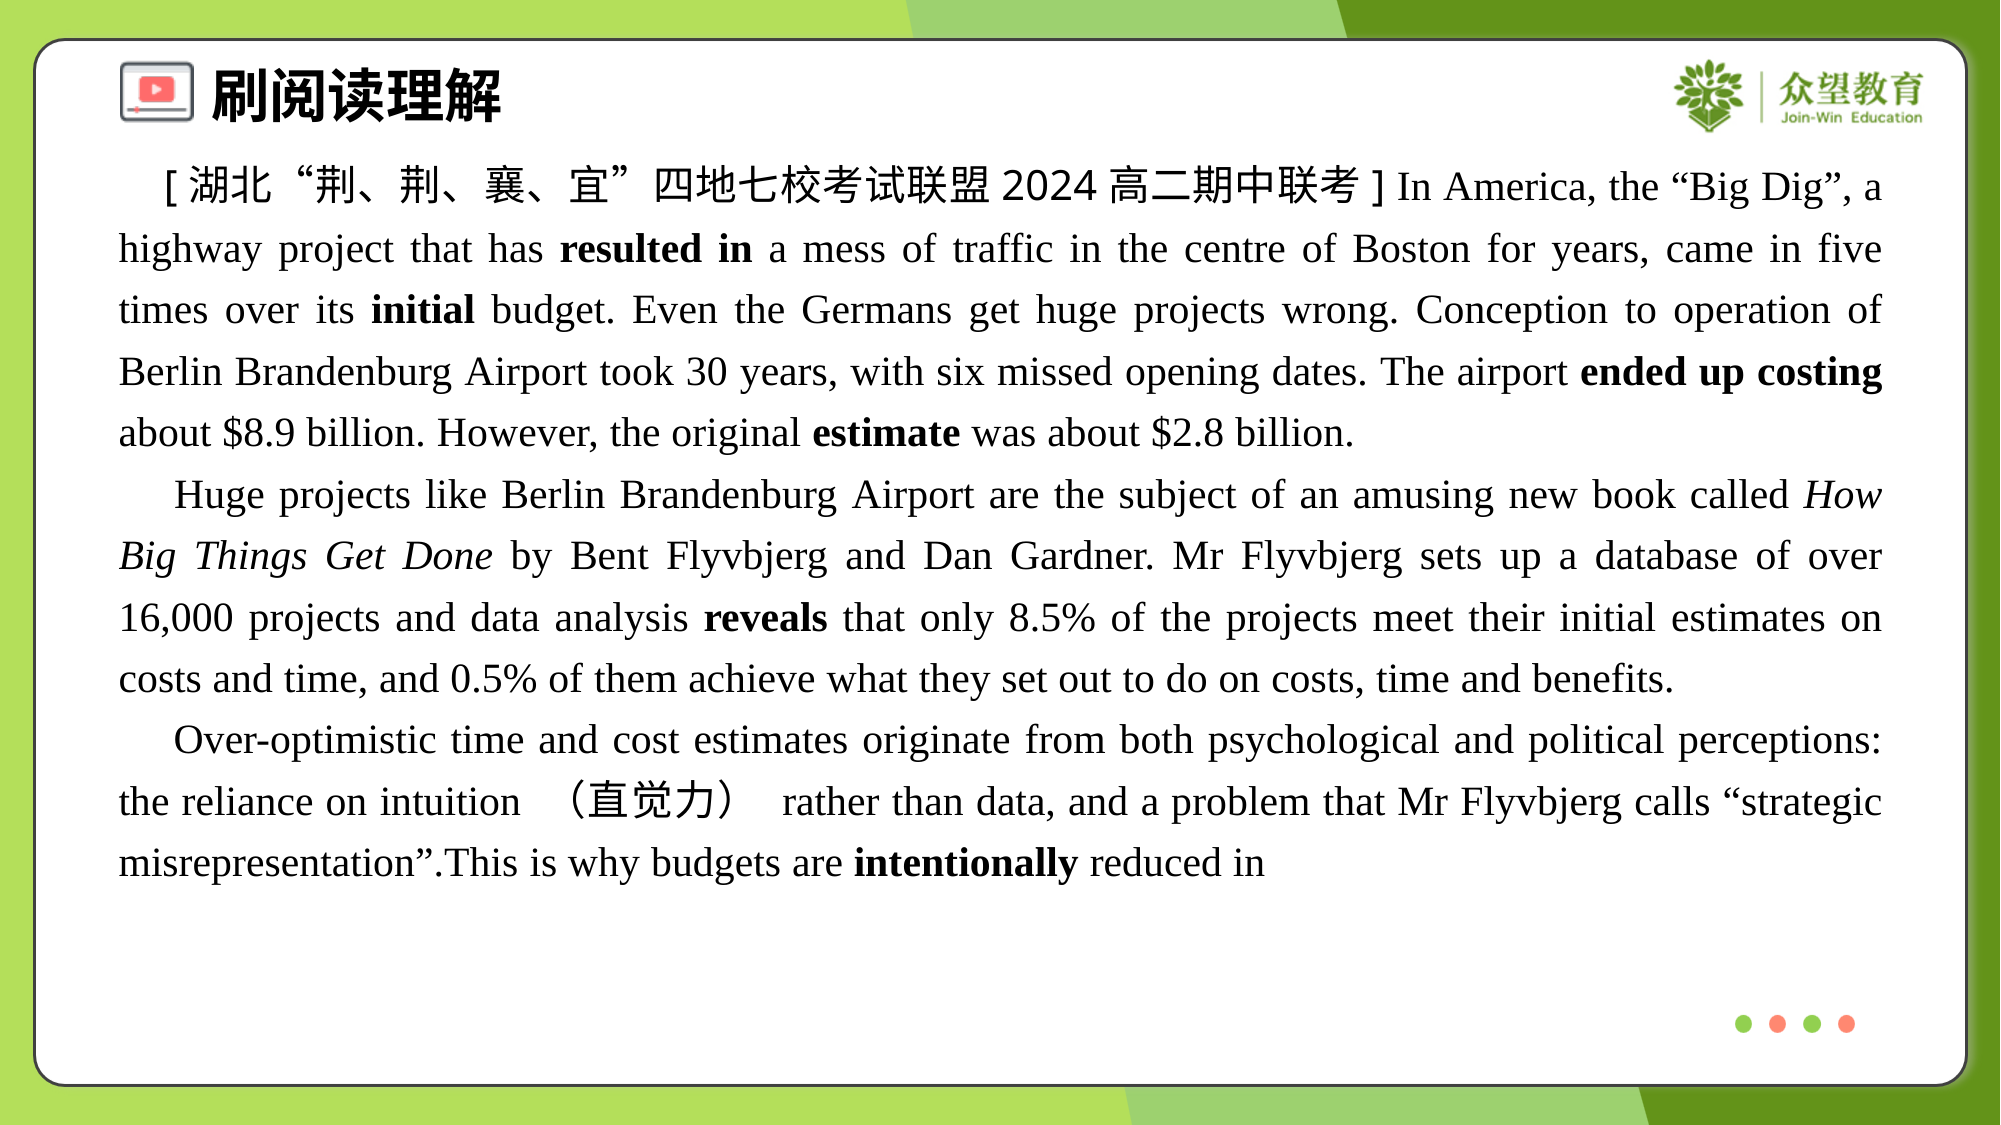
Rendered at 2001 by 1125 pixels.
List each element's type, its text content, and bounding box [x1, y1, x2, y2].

text_box [湖北“荆、荆、襄、宜”四地七校考试联盟2024高二期中联考] In America, the “Big Dig”, a highway project that has resulted in a mess of traffic in the centre of Boston for years, came in five times over its initial budget. Even the Germans get huge projects wrong. Conception to operation of Berlin Brandenburg Airport took 30 years, with six missed opening dates. The airport ended up costing about $8.9 billion. However, the original estimate was about $2.8 billion. Huge projects like Berlin Brandenburg Airport are the subject of an amusing new book called How Big Things Get Done by Bent Flyvbjerg and Dan Gardner. Mr Flyvbjerg sets up a database of over 16,000 projects and data analysis reveals that only 8.5% of the projects meet their initial estimates on costs and time, and 0.5% of them achieve what they set out to do on costs, time and benefits. Over-optimistic time and cost estimates originate from both psychological and political perceptions: the reliance on intuition （直觉力） rather than data, and a problem that Mr Flyvbjerg calls “strategic misrepresentation”.This is why budgets are intentionally reduced in [118, 147, 1883, 1004]
picture [0, 0, 2000, 1125]
